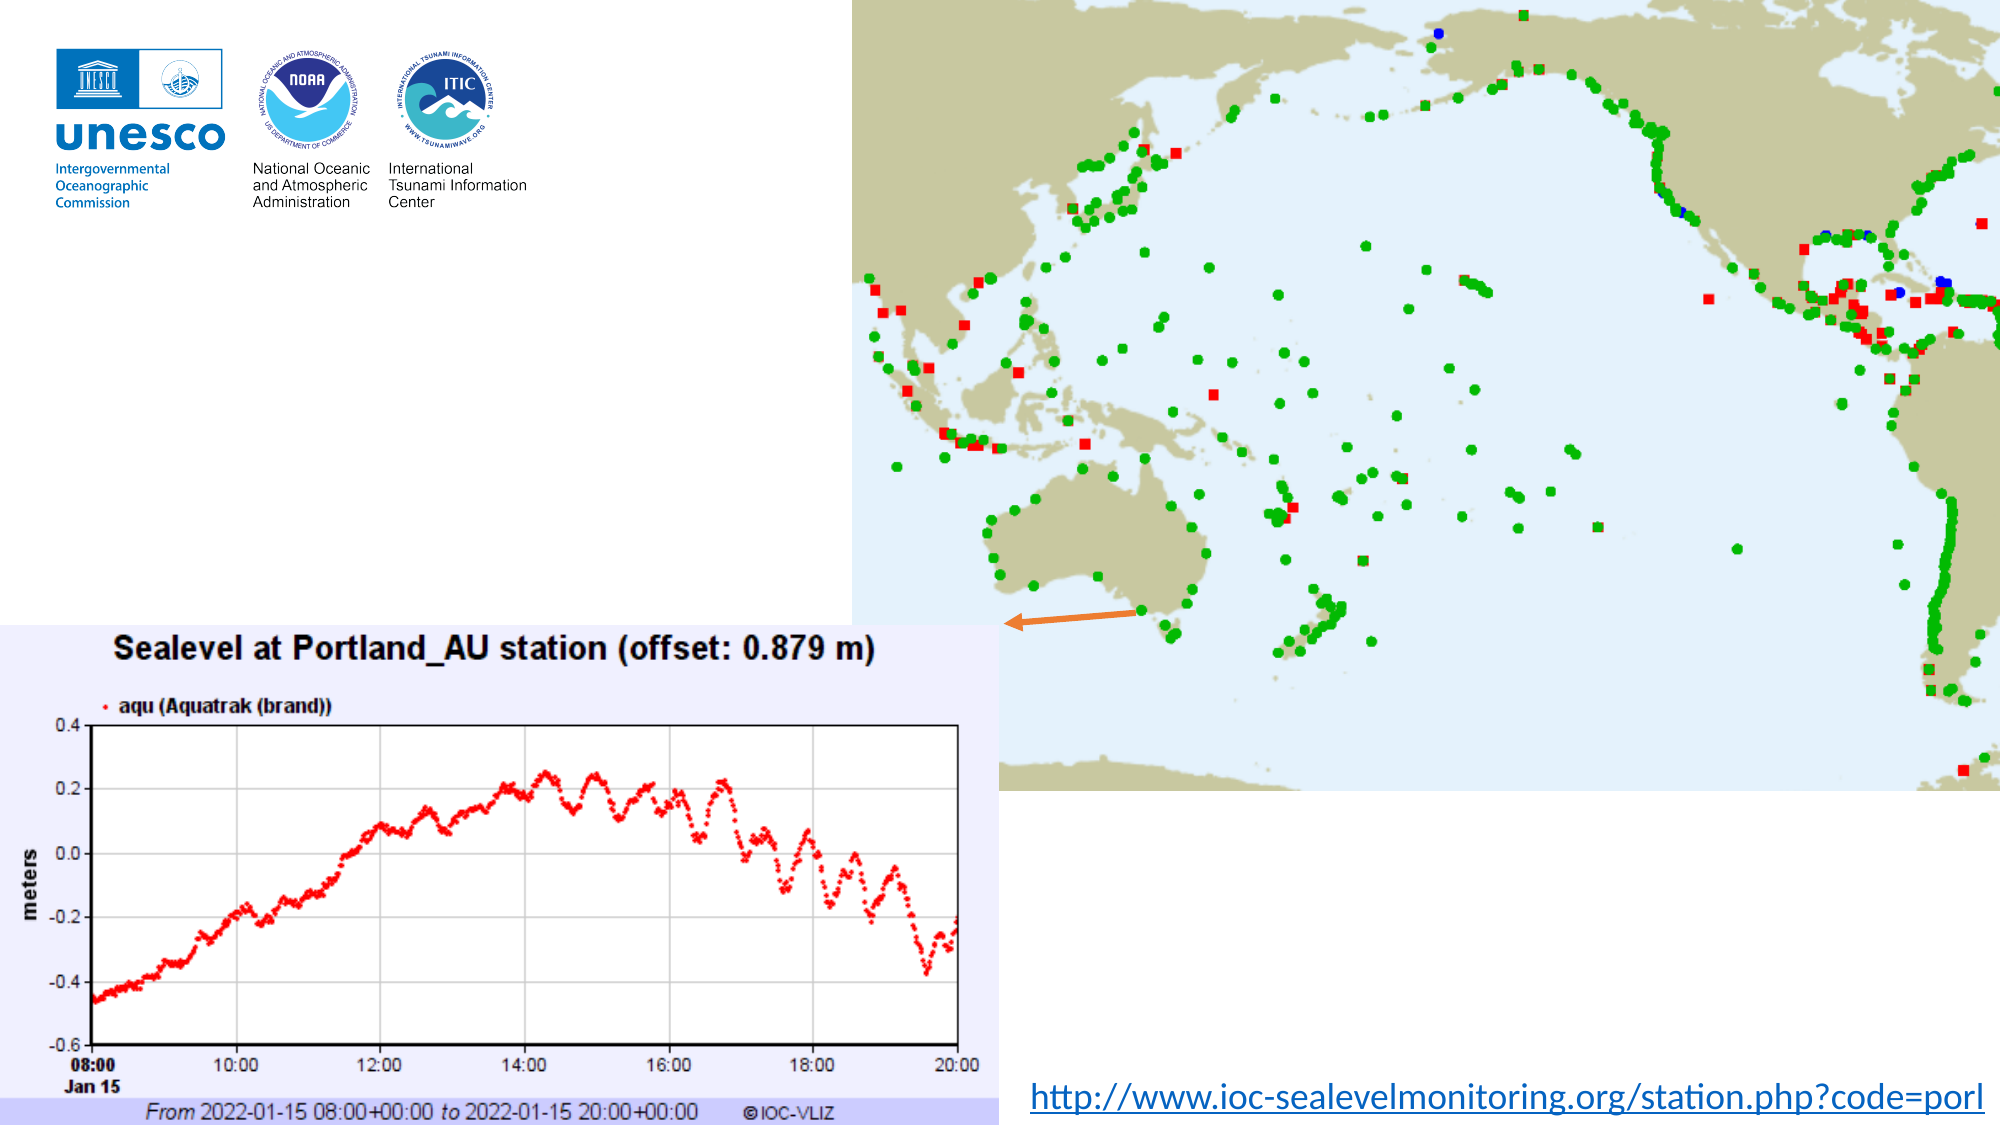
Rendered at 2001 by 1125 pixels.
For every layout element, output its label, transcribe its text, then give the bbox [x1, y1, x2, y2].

text_box http://www.ioc-sealevelmonitoring.org/station.php?code=porl [999, 1064, 2000, 1125]
picture [0, 0, 2000, 1125]
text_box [1003, 612, 1136, 624]
picture [43, 35, 527, 221]
